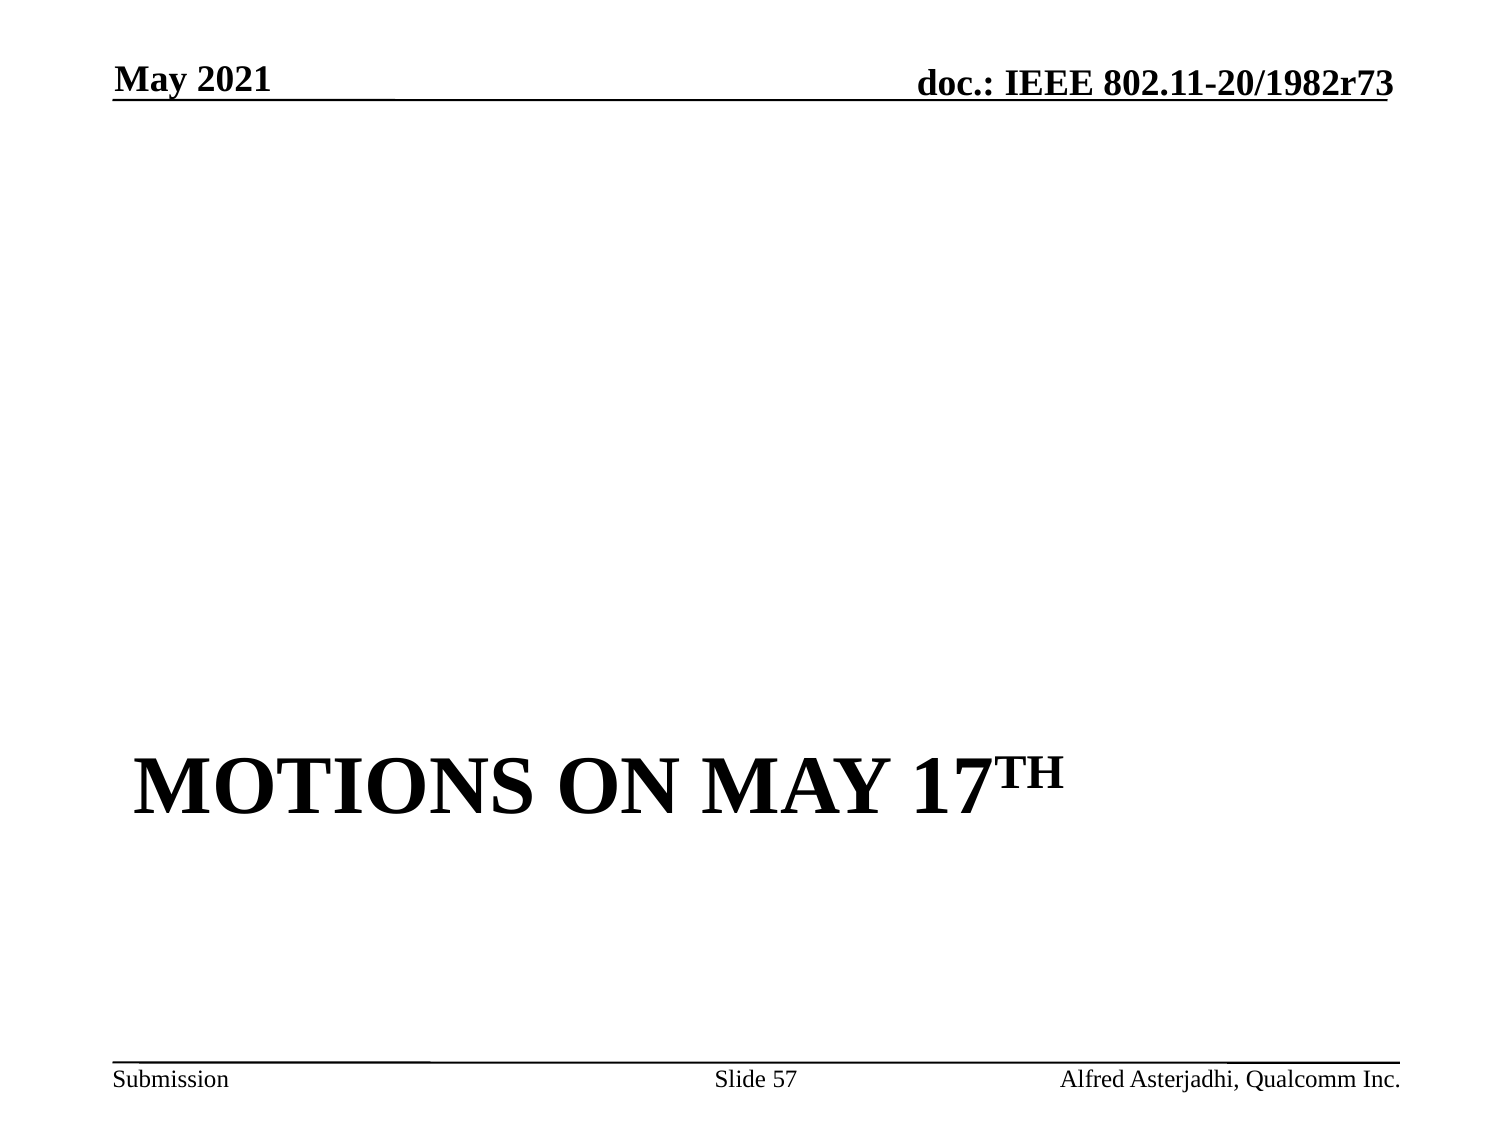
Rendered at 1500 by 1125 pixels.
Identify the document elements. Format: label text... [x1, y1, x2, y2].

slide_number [114, 54, 423, 100]
title Motions on May 17th [118, 722, 1394, 947]
slide_number Slide 57 [712, 1061, 800, 1123]
footer Alfred Asterjadhi, Qualcomm Inc. [878, 1061, 1402, 1093]
